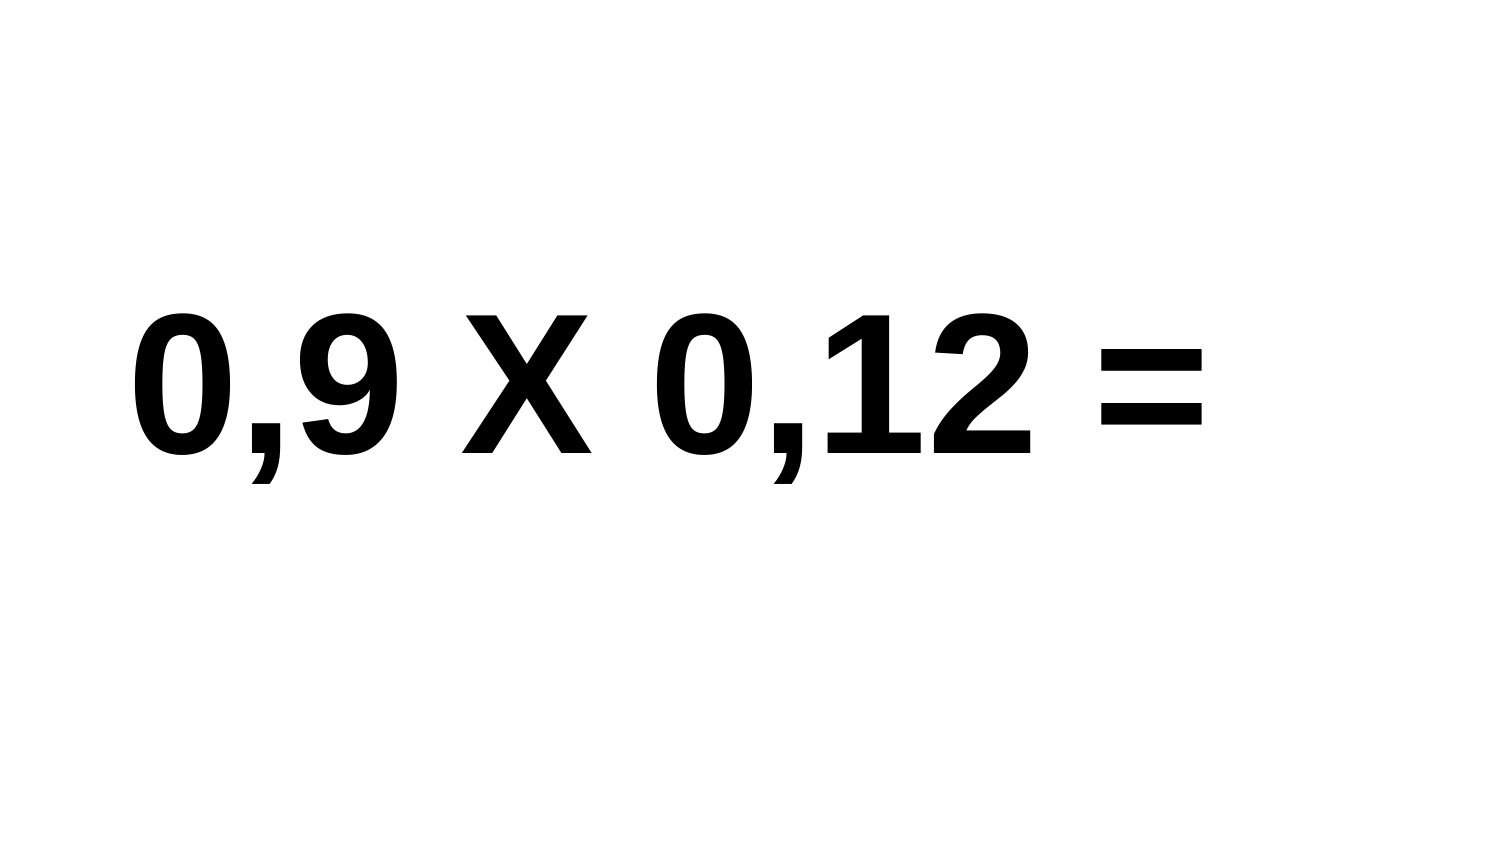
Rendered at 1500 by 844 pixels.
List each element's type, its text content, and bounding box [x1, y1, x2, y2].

text_box 0,9 X 0,12 = [112, 318, 1388, 509]
